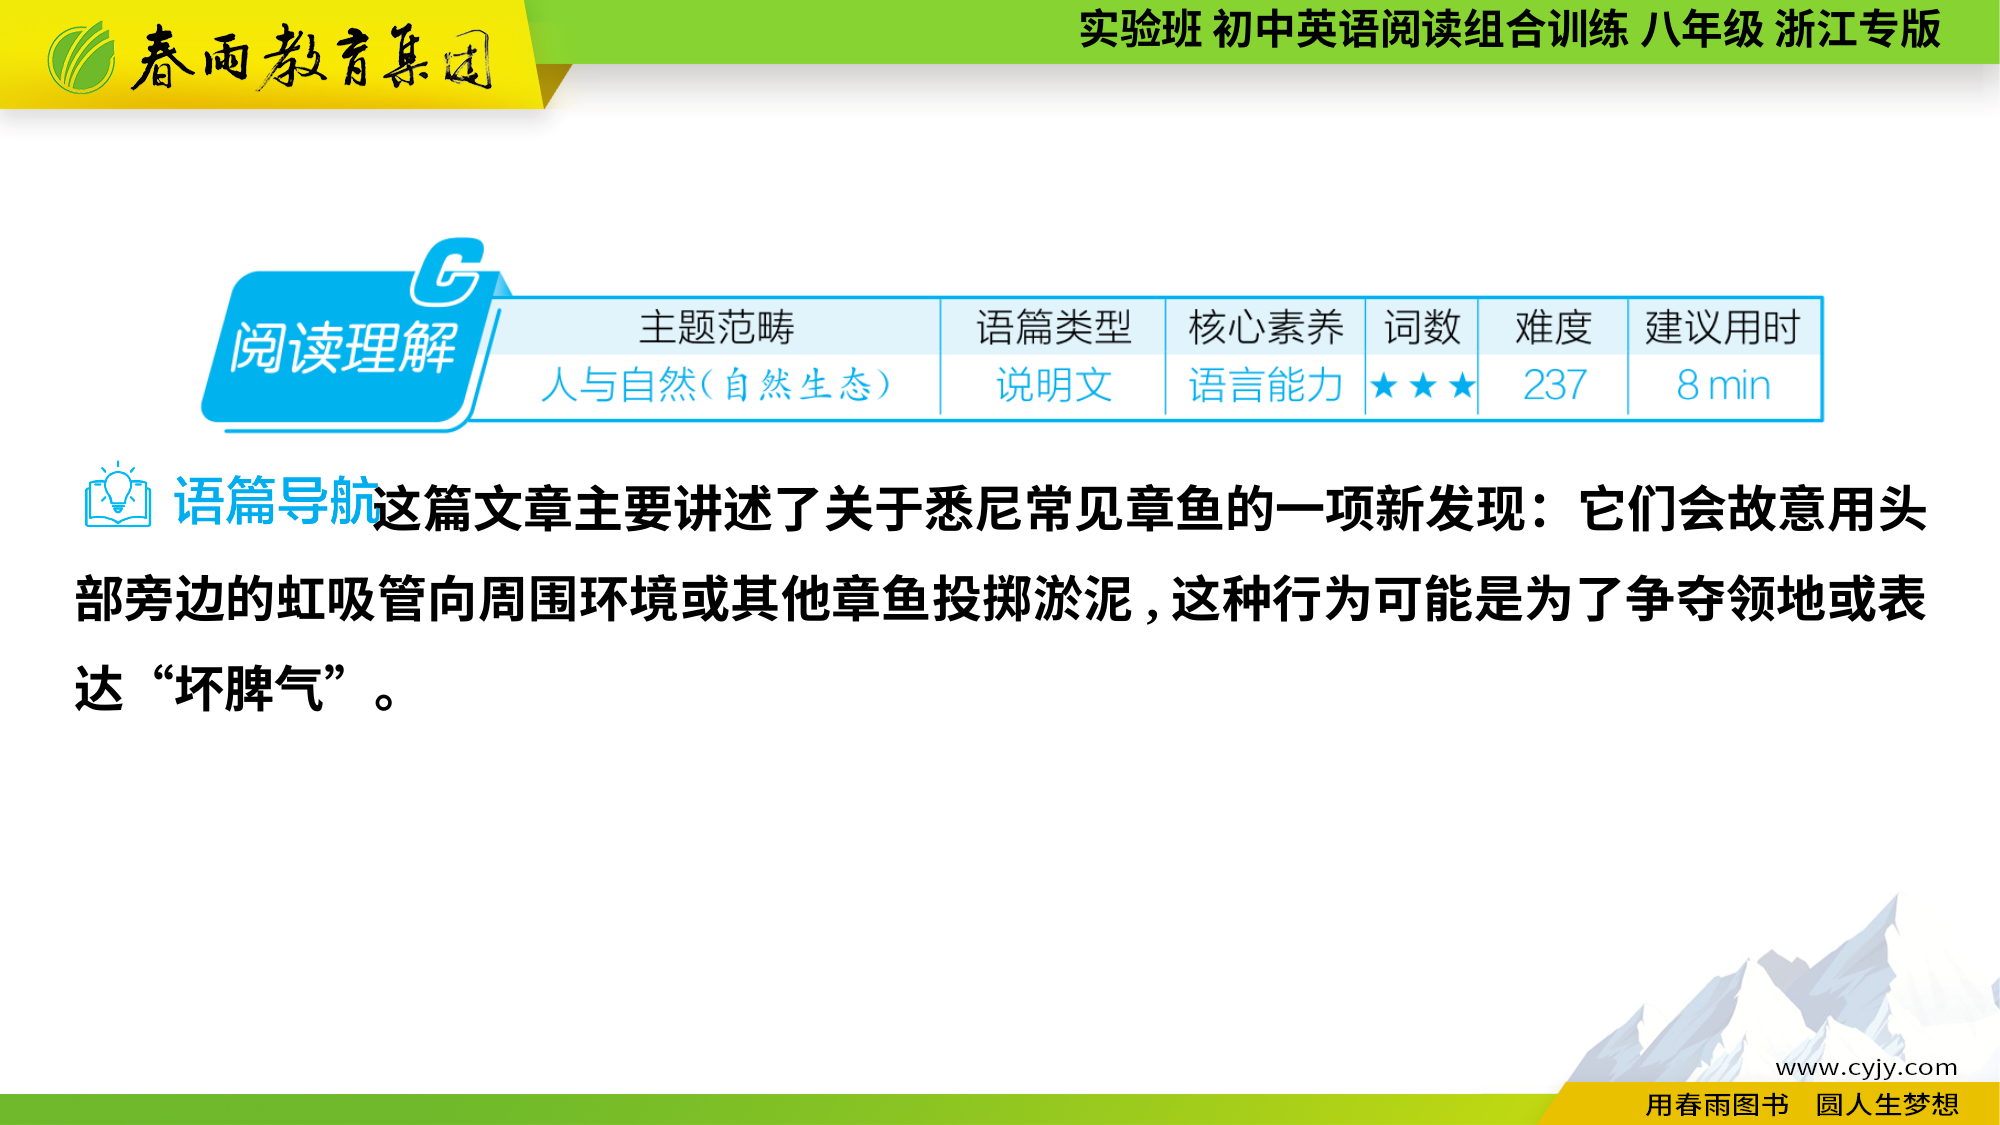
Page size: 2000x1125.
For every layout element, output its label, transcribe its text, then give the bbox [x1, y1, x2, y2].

list 这篇文章主要讲述了关于悉尼常见章鱼的一项新发现：它们会故意用头部旁边的虹吸管向周围环境或其他章鱼投掷淤泥,这种行为可能是为了争夺领地或表达“坏脾气”。 [59, 439, 1944, 716]
picture [0, 0, 2000, 1125]
